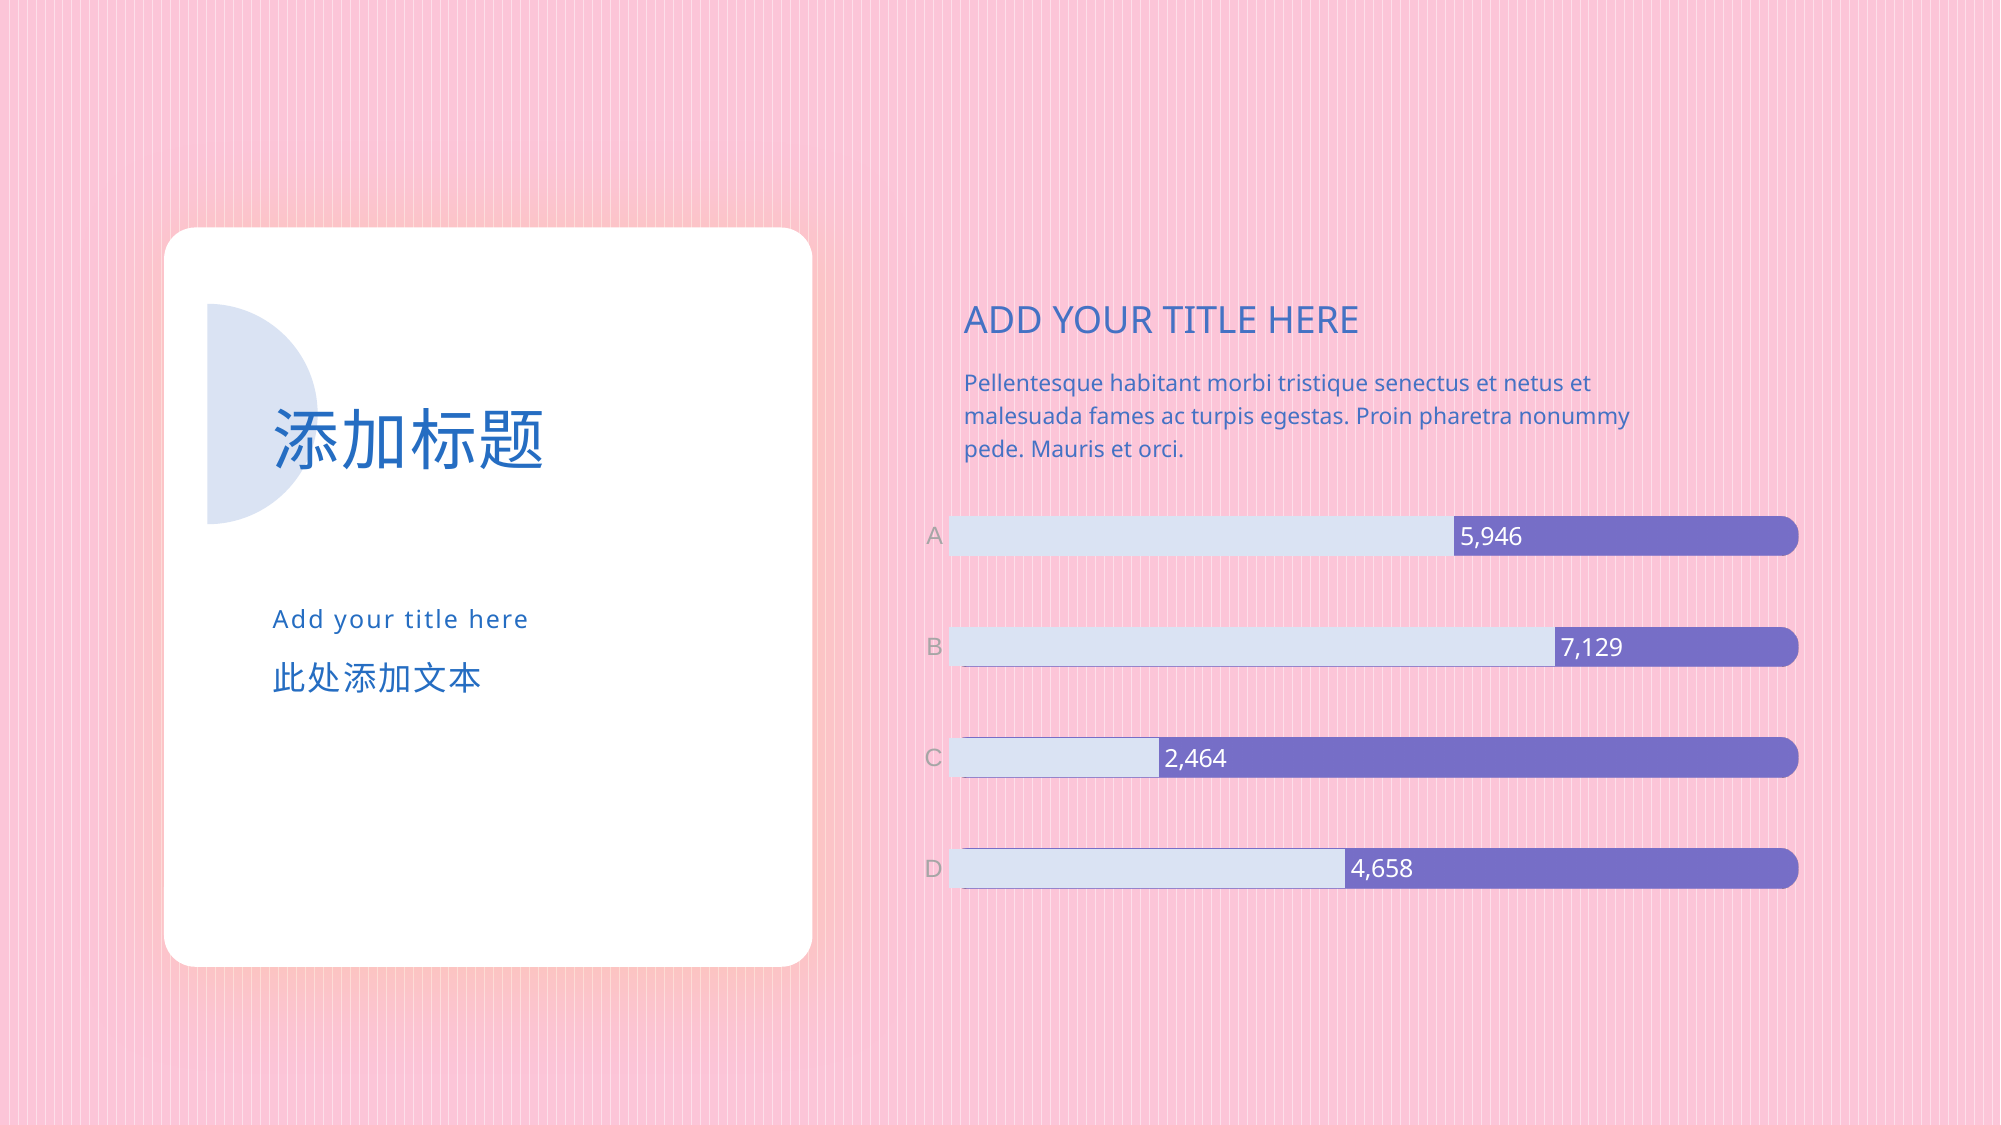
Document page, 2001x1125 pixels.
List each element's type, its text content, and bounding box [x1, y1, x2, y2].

text_box Add your title here [257, 589, 859, 641]
text_box [206, 302, 317, 526]
text_box [162, 226, 814, 968]
text_box ADD YOUR TITLE HERE [949, 289, 1625, 349]
chart [906, 471, 1817, 934]
text_box Pellentesque habitant morbi tristique senectus et netus et malesuada fames ac turpis egestas. Proin pharetra nonummy pede. Mauris et orci. [949, 356, 1676, 470]
text_box 添加标题 [257, 390, 859, 486]
text_box 此处添加文本 [257, 645, 859, 705]
